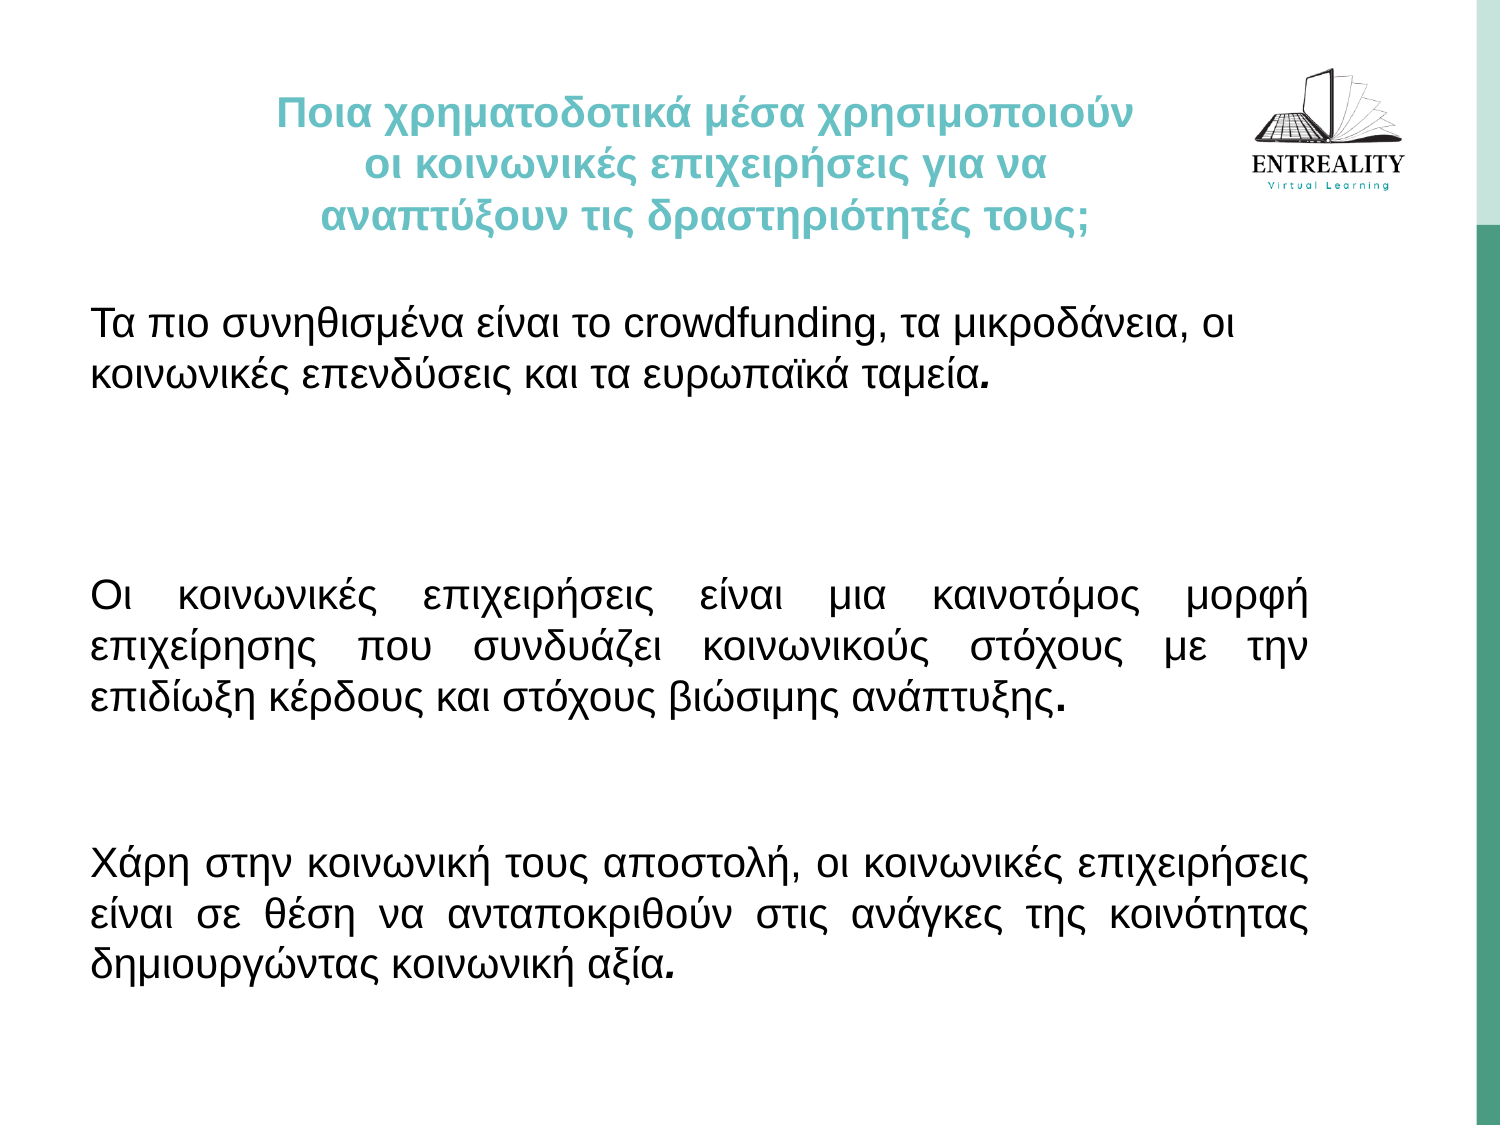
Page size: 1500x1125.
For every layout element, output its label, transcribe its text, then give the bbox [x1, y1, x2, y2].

title Ποια χρηματοδοτικά μέσα χρησιμοποιούν οι κοινωνικές επιχειρήσεις για να αναπτύξουν τις δραστηριότητές τους; [259, 59, 1153, 247]
picture [1198, 0, 1458, 259]
list Τα πιο συνηθισμένα είναι το crowdfunding, τα μικροδάνεια, οι κοινωνικές επενδύσεις και τα ευρωπαϊκά ταμεία. Οι κοινωνικές επιχειρήσεις είναι μια καινοτόμος μορφή επιχείρησης που συνδυάζει κοινωνικούς στόχους με την επιδίωξη κέρδους και στόχους βιώσιμης ανάπτυξης. Χάρη στην κοινωνική τους αποστολή, οι κοινωνικές επιχειρήσεις είναι σε θέση να ανταποκριθούν στις ανάγκες της κοινότητας δημιουργώντας κοινωνική αξία. [75, 287, 1325, 1005]
